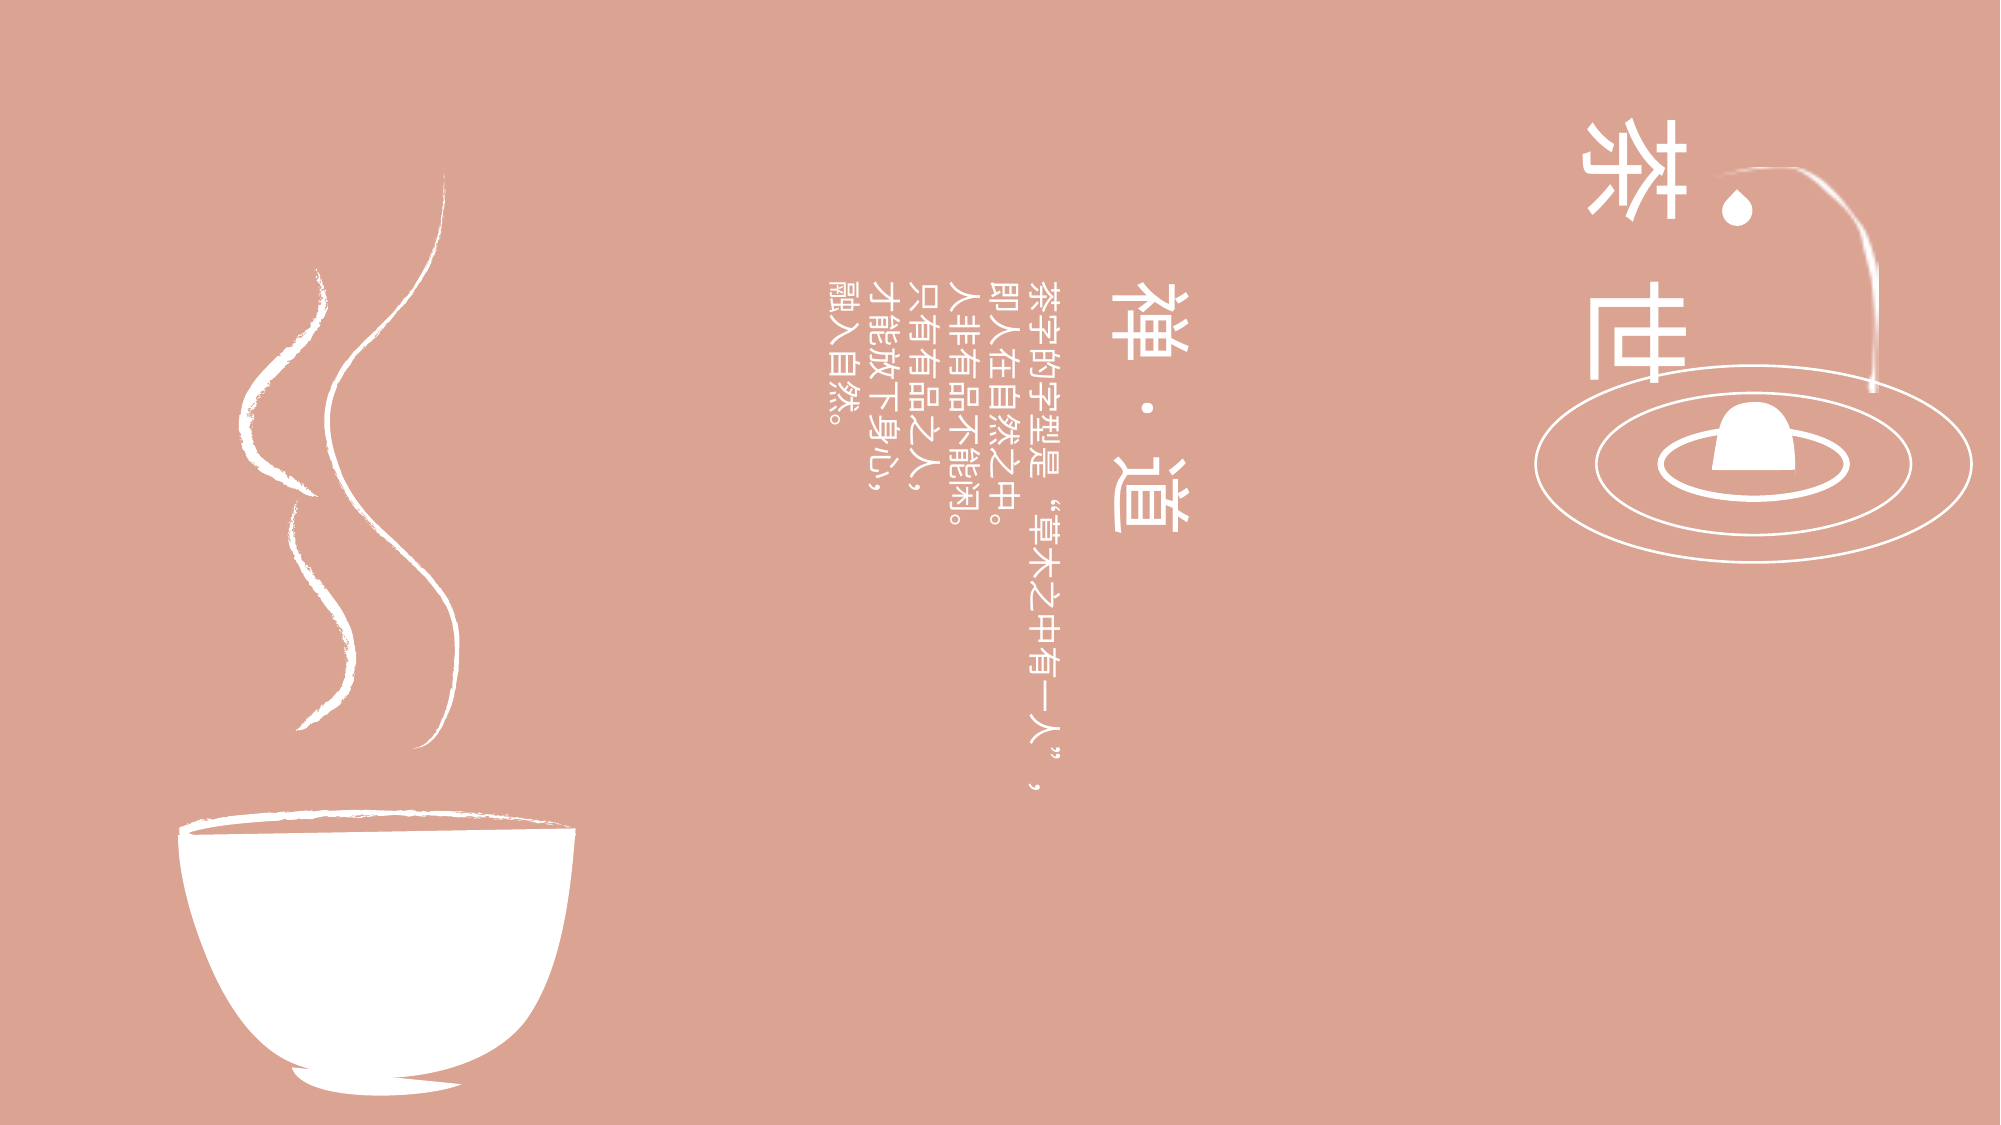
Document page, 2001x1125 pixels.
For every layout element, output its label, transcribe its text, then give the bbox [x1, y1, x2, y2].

text_box [1534, 382, 1973, 564]
text_box 禅·道 [1078, 265, 1211, 475]
picture [1712, 167, 1879, 393]
text_box [1595, 393, 1913, 537]
text_box [1710, 400, 1797, 478]
text_box [1659, 431, 1848, 500]
text_box 茶字的字型是“草木之中有一人”， 即人在自然之中。 人非有品不能闲。 只有有品之人， 才能放下身心， 融入自然。 [800, 265, 1074, 775]
picture [177, 167, 577, 1096]
text_box 茶 世 [1545, 98, 1713, 394]
